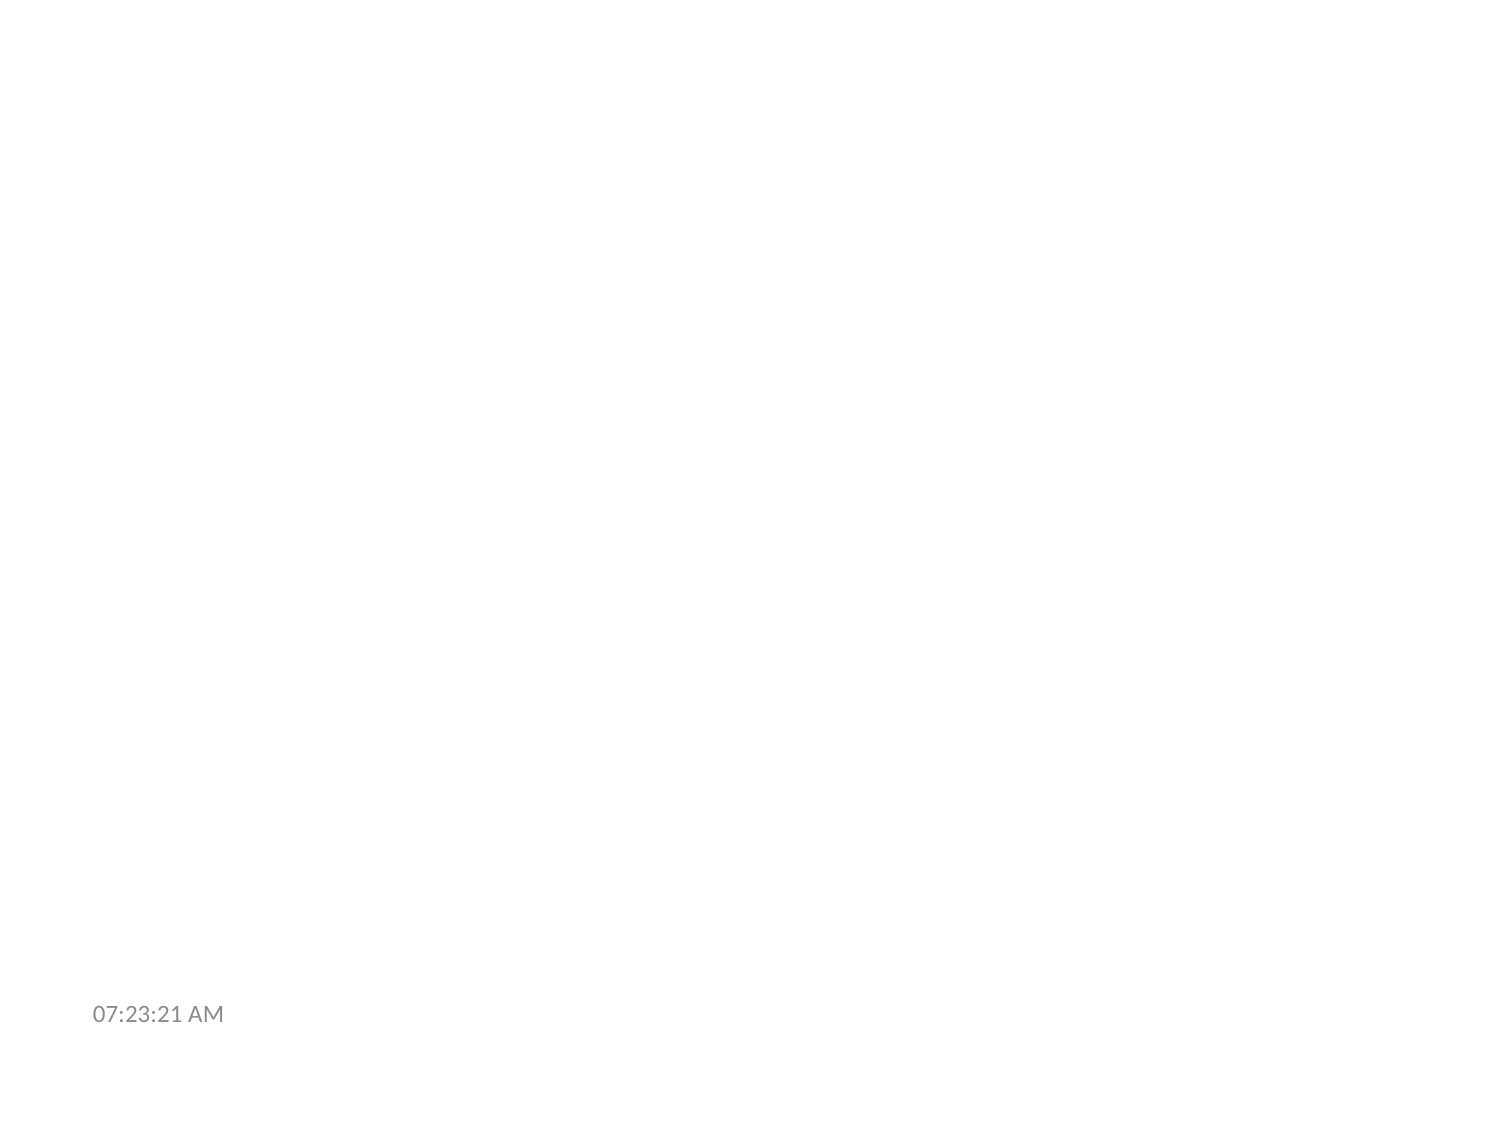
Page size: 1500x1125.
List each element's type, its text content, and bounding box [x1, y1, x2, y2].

text_box 3:35:09 PM [77, 982, 428, 1043]
